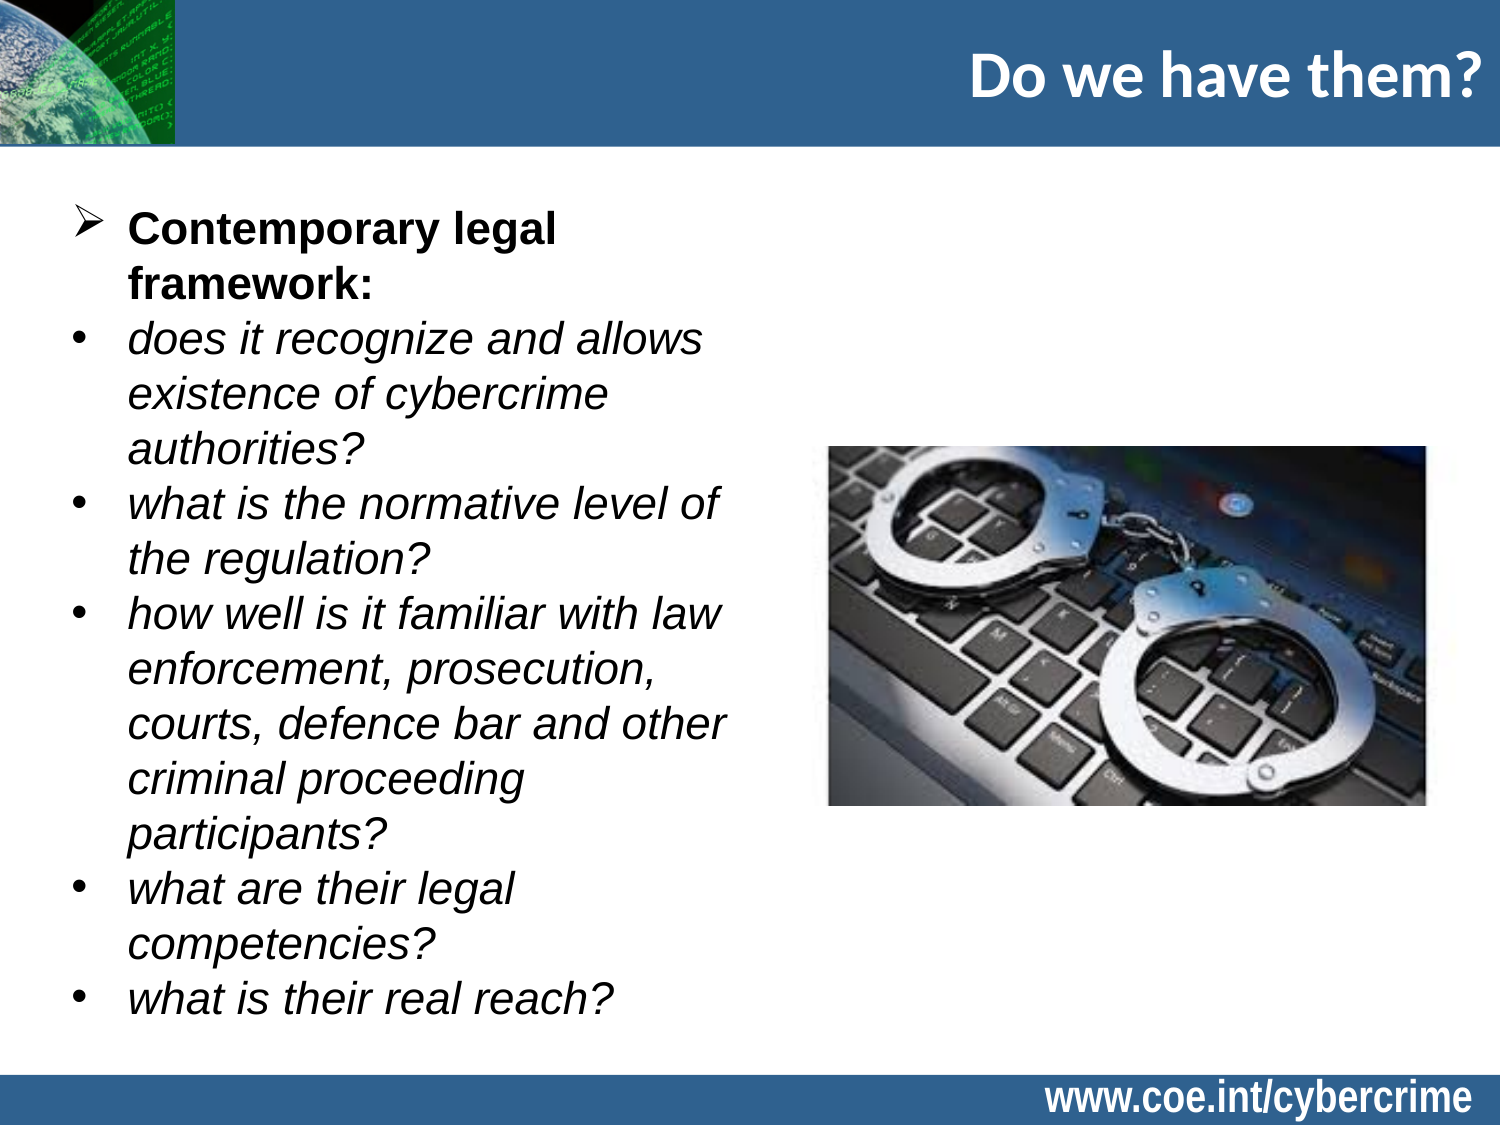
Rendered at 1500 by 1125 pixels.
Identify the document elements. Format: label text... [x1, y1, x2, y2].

text_box Do we have them? [177, 0, 1500, 149]
text_box www.coe.int/cybercrime [1030, 1059, 1500, 1125]
picture [0, 0, 175, 144]
text_box Contemporary legal framework: does it recognize and allows existence of cybercrime authorities? what is the normative level of the regulation? how well is it familiar with law enforcement, prosecution, courts, defence bar and other criminal proceeding participants? what are their legal competencies? what is their real reach? [56, 191, 775, 1031]
text_box [0, 1073, 1030, 1125]
picture [758, 445, 1500, 806]
